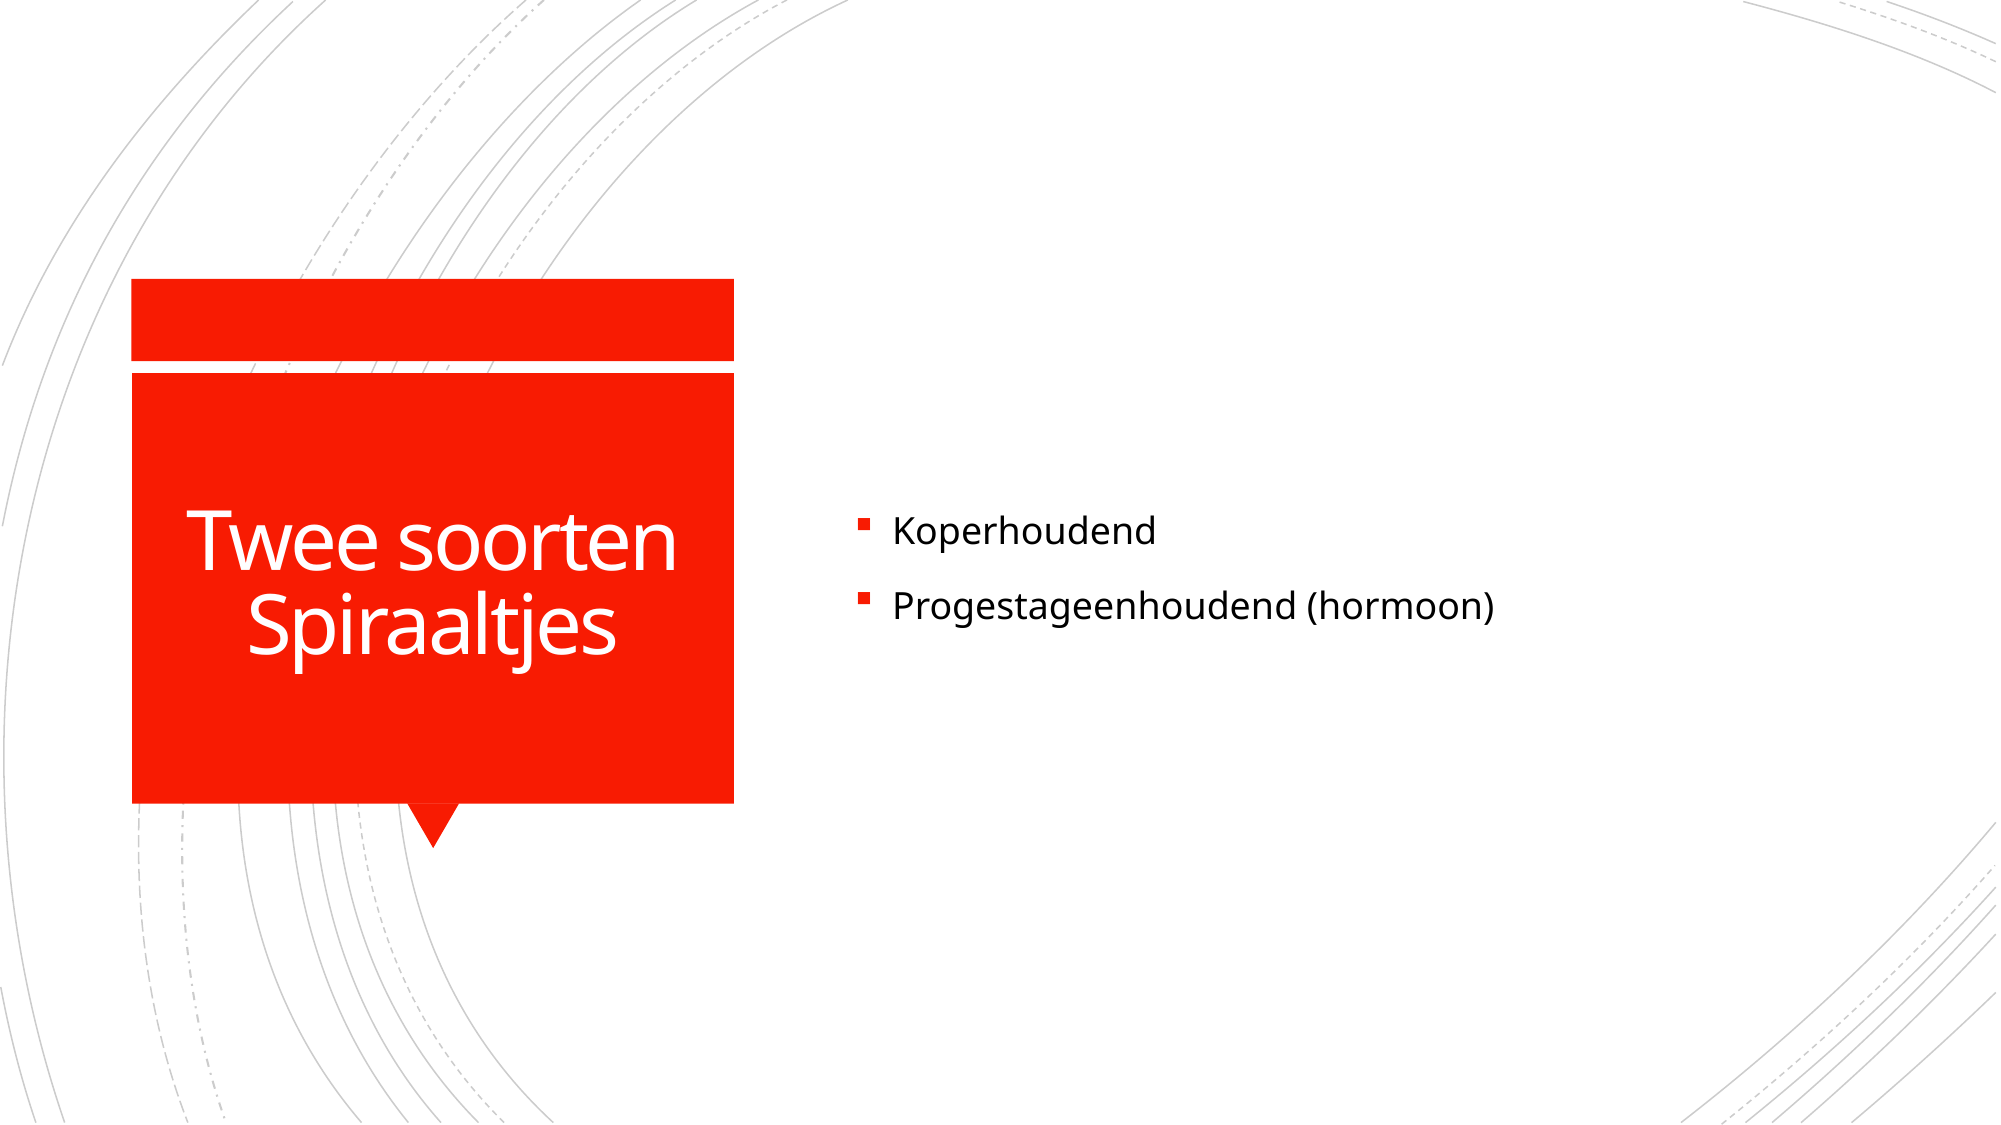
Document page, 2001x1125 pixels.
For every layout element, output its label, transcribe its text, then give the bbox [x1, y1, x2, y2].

list Koperhoudend Progestageenhoudend (hormoon) [839, 131, 1871, 993]
title Twee soorten Spiraaltjes [145, 385, 720, 789]
